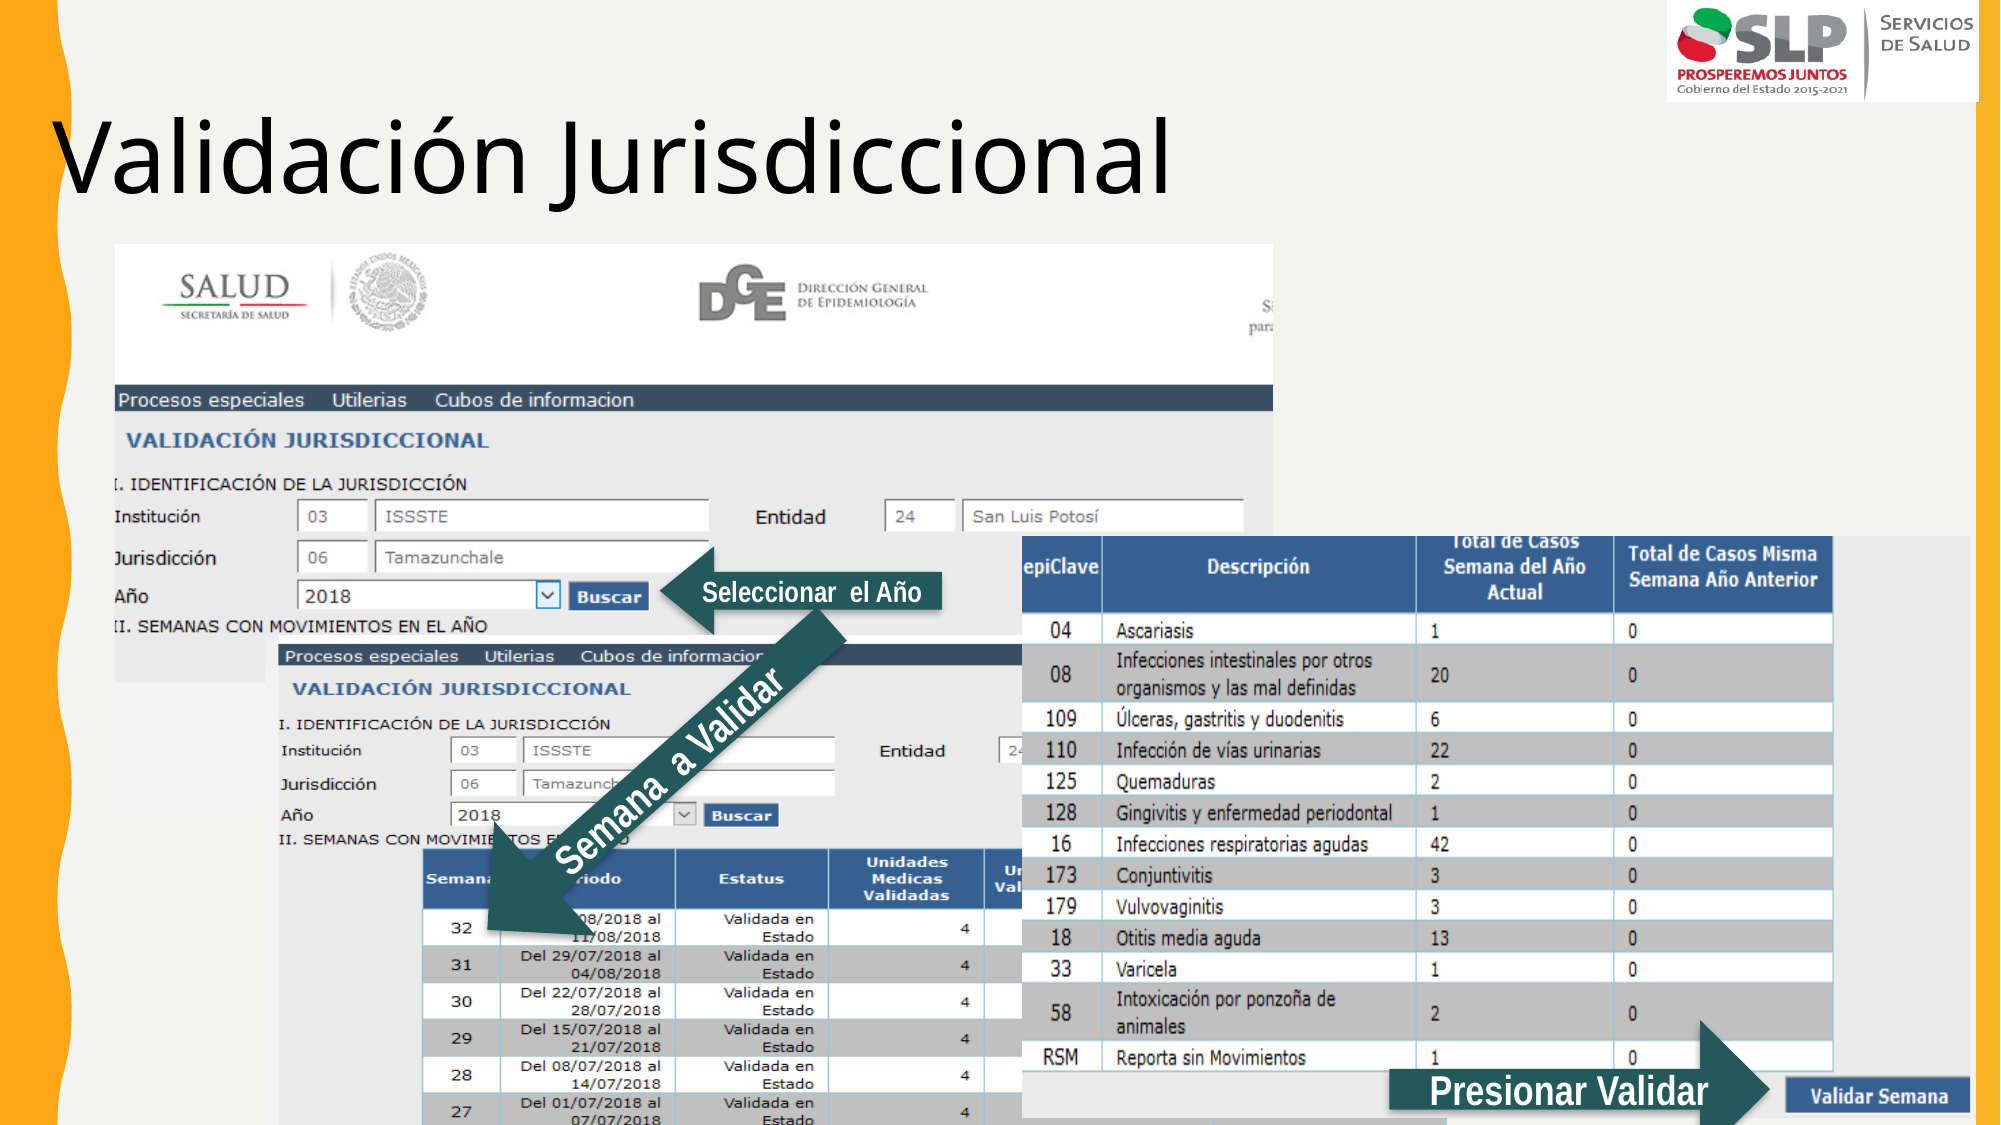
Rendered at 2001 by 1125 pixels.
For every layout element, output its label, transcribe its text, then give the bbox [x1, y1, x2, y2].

picture [1667, 0, 1979, 102]
picture [114, 244, 1971, 1125]
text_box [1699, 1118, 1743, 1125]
text_box Validación Jurisdiccional [37, 85, 1190, 221]
